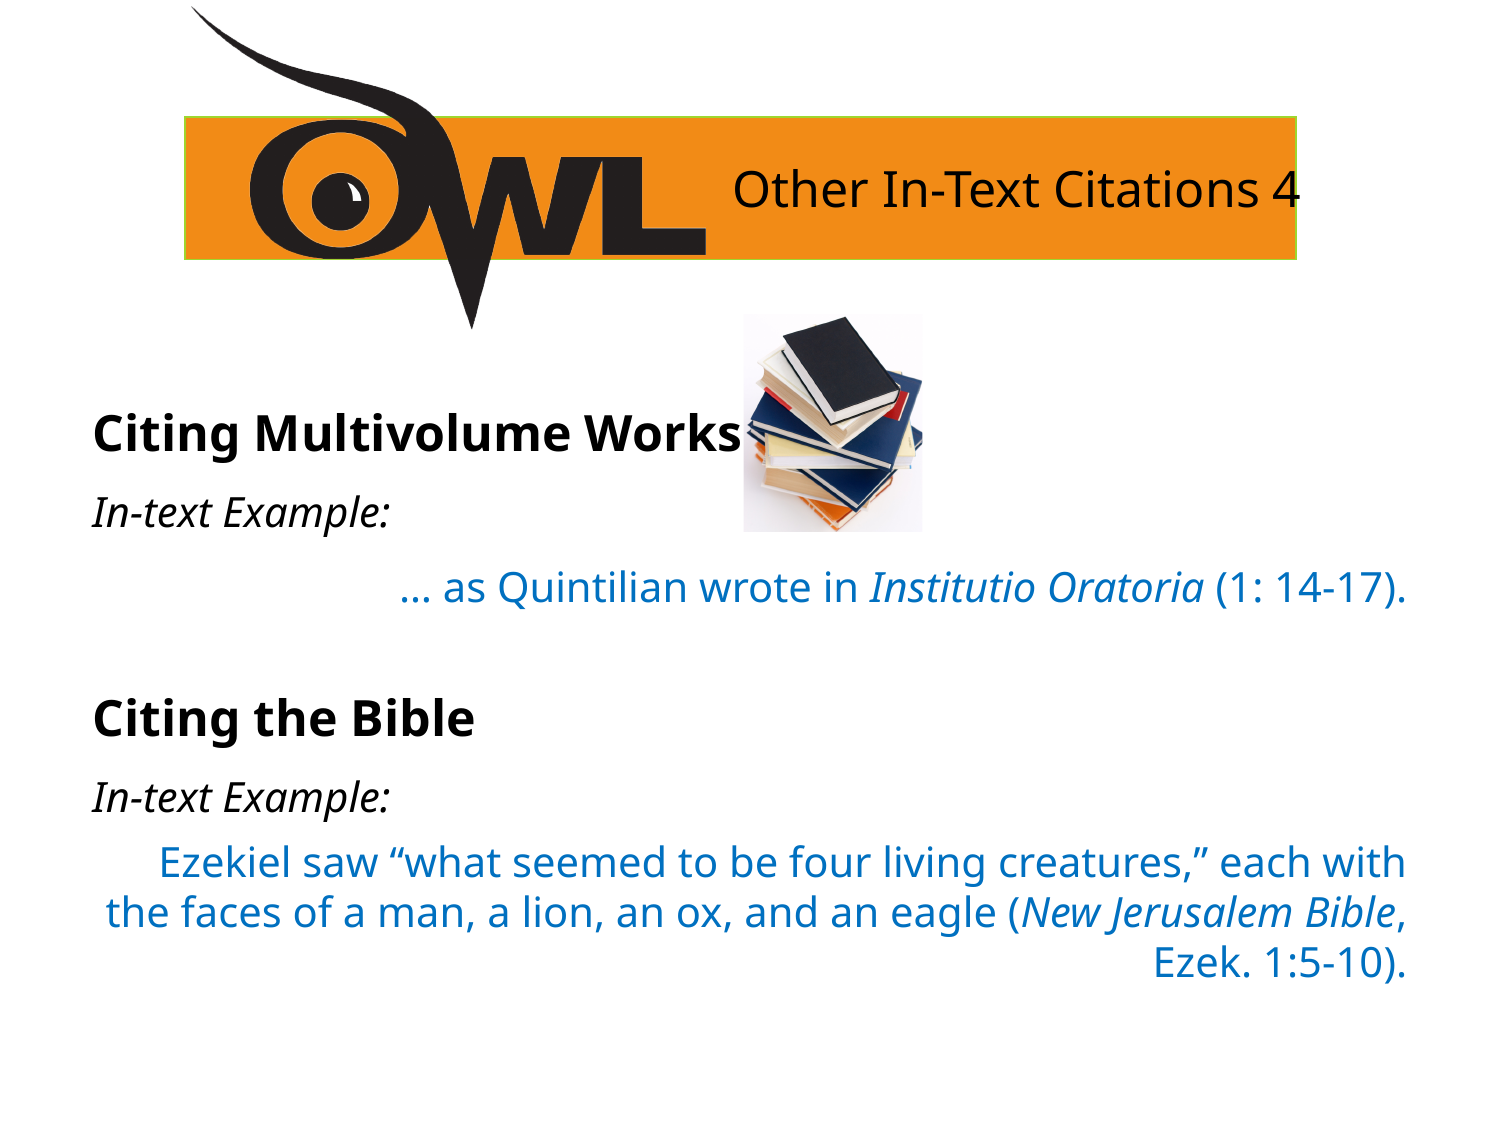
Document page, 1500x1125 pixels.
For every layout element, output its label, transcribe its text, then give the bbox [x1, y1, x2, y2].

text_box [184, 0, 1360, 332]
picture [743, 314, 923, 533]
text_box Citing Multivolume Works In-text Example: … as Quintilian wrote in Institutio Oratoria (1: 14-17). Citing the Bible In-text Example: Ezekiel saw “what seemed to be four living creatures,” each with the faces of a man, a lion, an ox, and an eagle (New Jerusalem Bible, Ezek. 1:5-10). [77, 363, 1423, 1000]
